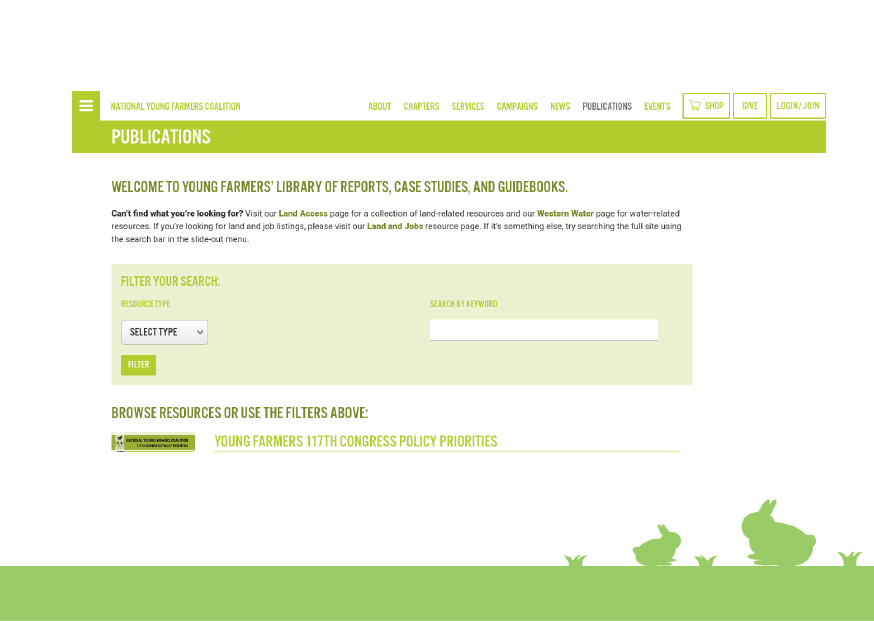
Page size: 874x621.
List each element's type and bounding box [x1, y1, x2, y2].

picture [0, 0, 874, 621]
text_box [43, 24, 831, 129]
